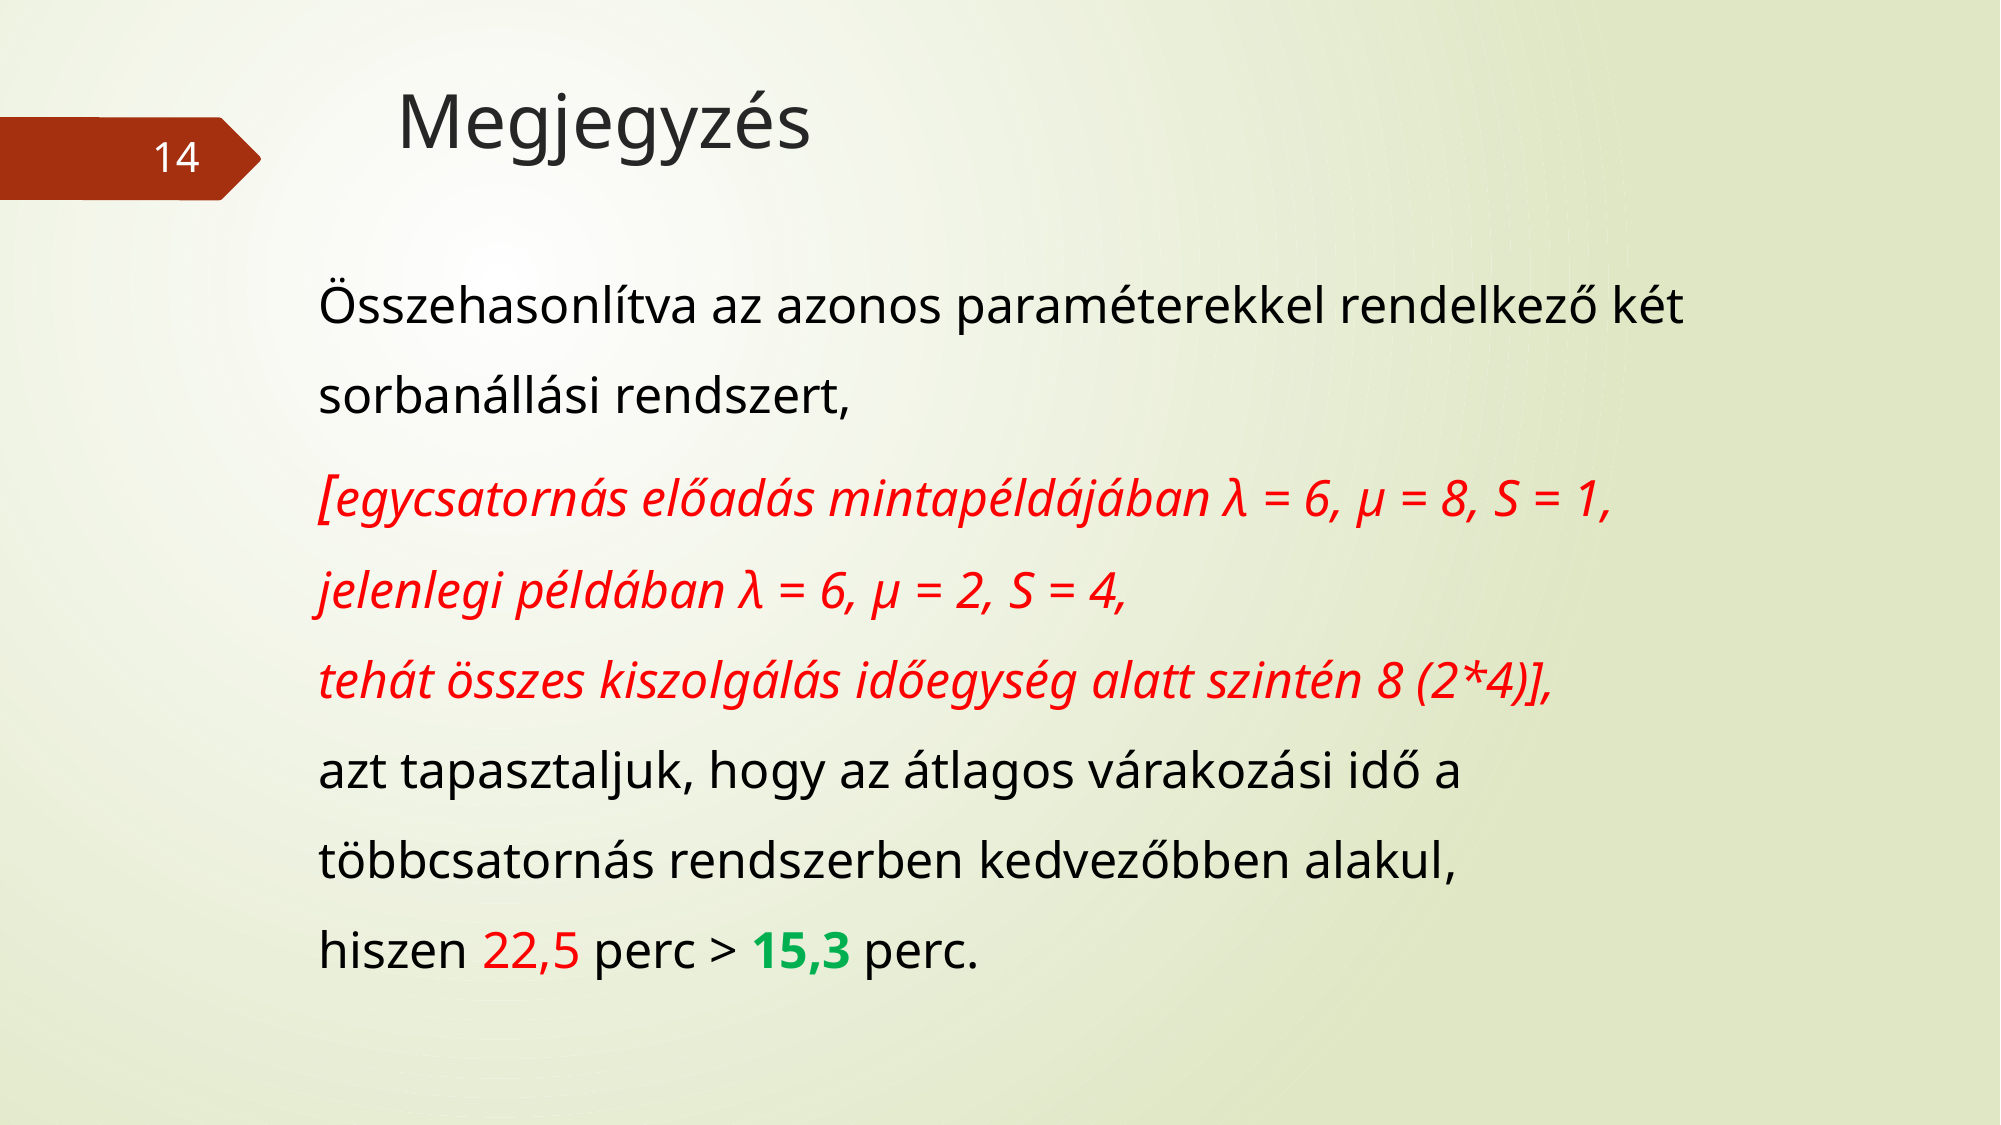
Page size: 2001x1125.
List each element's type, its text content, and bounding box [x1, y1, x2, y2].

slide_number 14 [87, 129, 216, 190]
title Megjegyzés [381, 66, 1721, 207]
text_box Összehasonlítva az azonos paraméterekkel rendelkező két sorbanállási rendszert, [egycsatornás előadás mintapéldájában λ = 6, μ = 8, S = 1, jelenlegi példában λ = 6, μ = 2, S = 4, tehát összes kiszolgálás időegység alatt szintén 8 (2*4)], azt tapasztaljuk, hogy az átlagos várakozási idő a többcsatornás rendszerben kedvezőbben alakul, hiszen 22,5 perc > 15,3 perc. [303, 236, 1769, 986]
